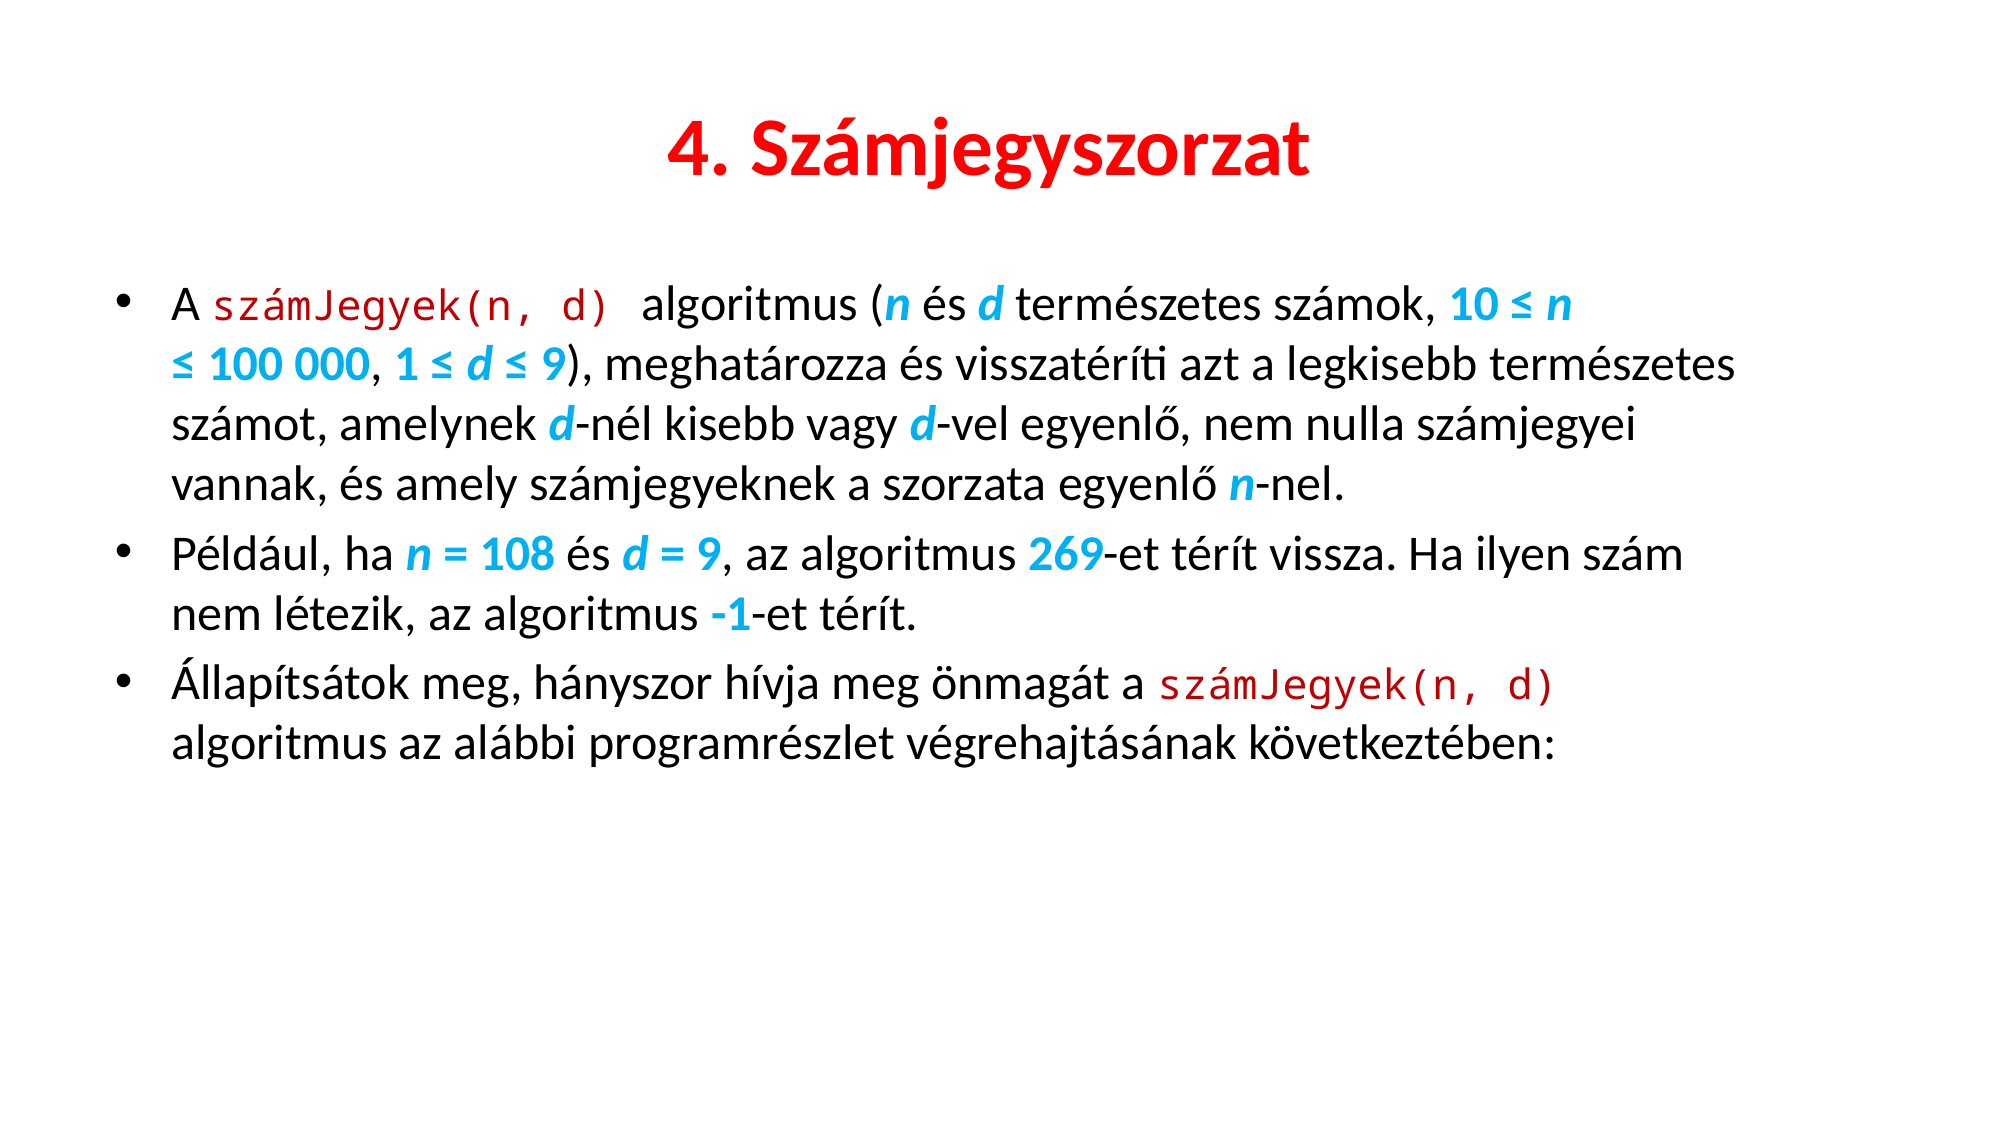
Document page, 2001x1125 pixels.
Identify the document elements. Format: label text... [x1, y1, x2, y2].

list A számJegyek(n, d) algoritmus (n és d természetes számok, 10 ≤ n ≤ 100 000, 1 ≤ d ≤ 9), meghatározza és visszatéríti azt a legkisebb természetes számot, amelynek d-nél kisebb vagy d-vel egyenlő, nem nulla számjegyei vannak, és amely számjegyeknek a szorzata egyenlő n-nel. Például, ha n = 108 és d = 9, az algorit­mus 269-et térít vissza. Ha ilyen szám nem létezik, az algoritmus -1-et térít. Álla­pítsátok meg, hányszor hívja meg önmagát a számJegyek(n, d) algoritmus az alábbi programrészlet végrehajtásának következtében: [99, 262, 1802, 1005]
title 4. Számjegyszorzat [99, 45, 1900, 233]
